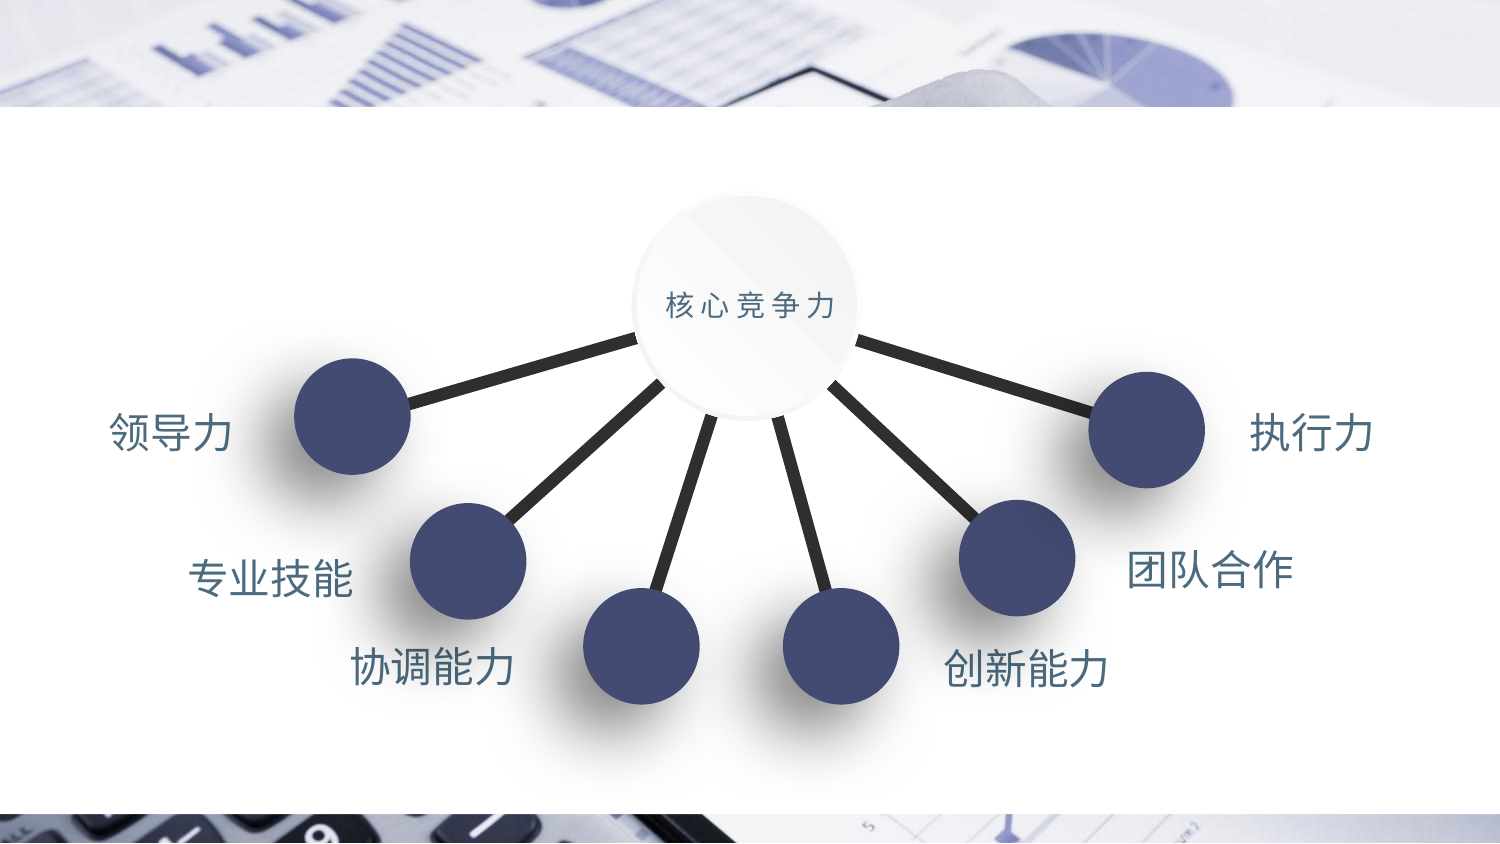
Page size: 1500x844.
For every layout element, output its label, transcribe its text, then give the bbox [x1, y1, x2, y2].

text_box [293, 357, 412, 476]
text_box [957, 498, 1077, 618]
text_box [781, 587, 901, 706]
text_box 协调能力 [334, 633, 508, 698]
text_box [1087, 370, 1206, 490]
picture [0, 815, 1500, 843]
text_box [746, 559, 842, 647]
text_box 团队合作 [1112, 536, 1309, 602]
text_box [466, 305, 640, 559]
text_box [640, 421, 746, 639]
text_box 创新能力 [928, 635, 1126, 701]
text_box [746, 305, 1147, 431]
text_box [351, 305, 466, 421]
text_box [746, 431, 1018, 559]
picture [0, 0, 1500, 107]
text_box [631, 190, 862, 421]
text_box 执行力 [1235, 399, 1390, 465]
text_box [582, 587, 701, 706]
text_box 专业技能 [172, 545, 336, 611]
text_box 领导力 [94, 399, 230, 465]
text_box [408, 502, 528, 621]
